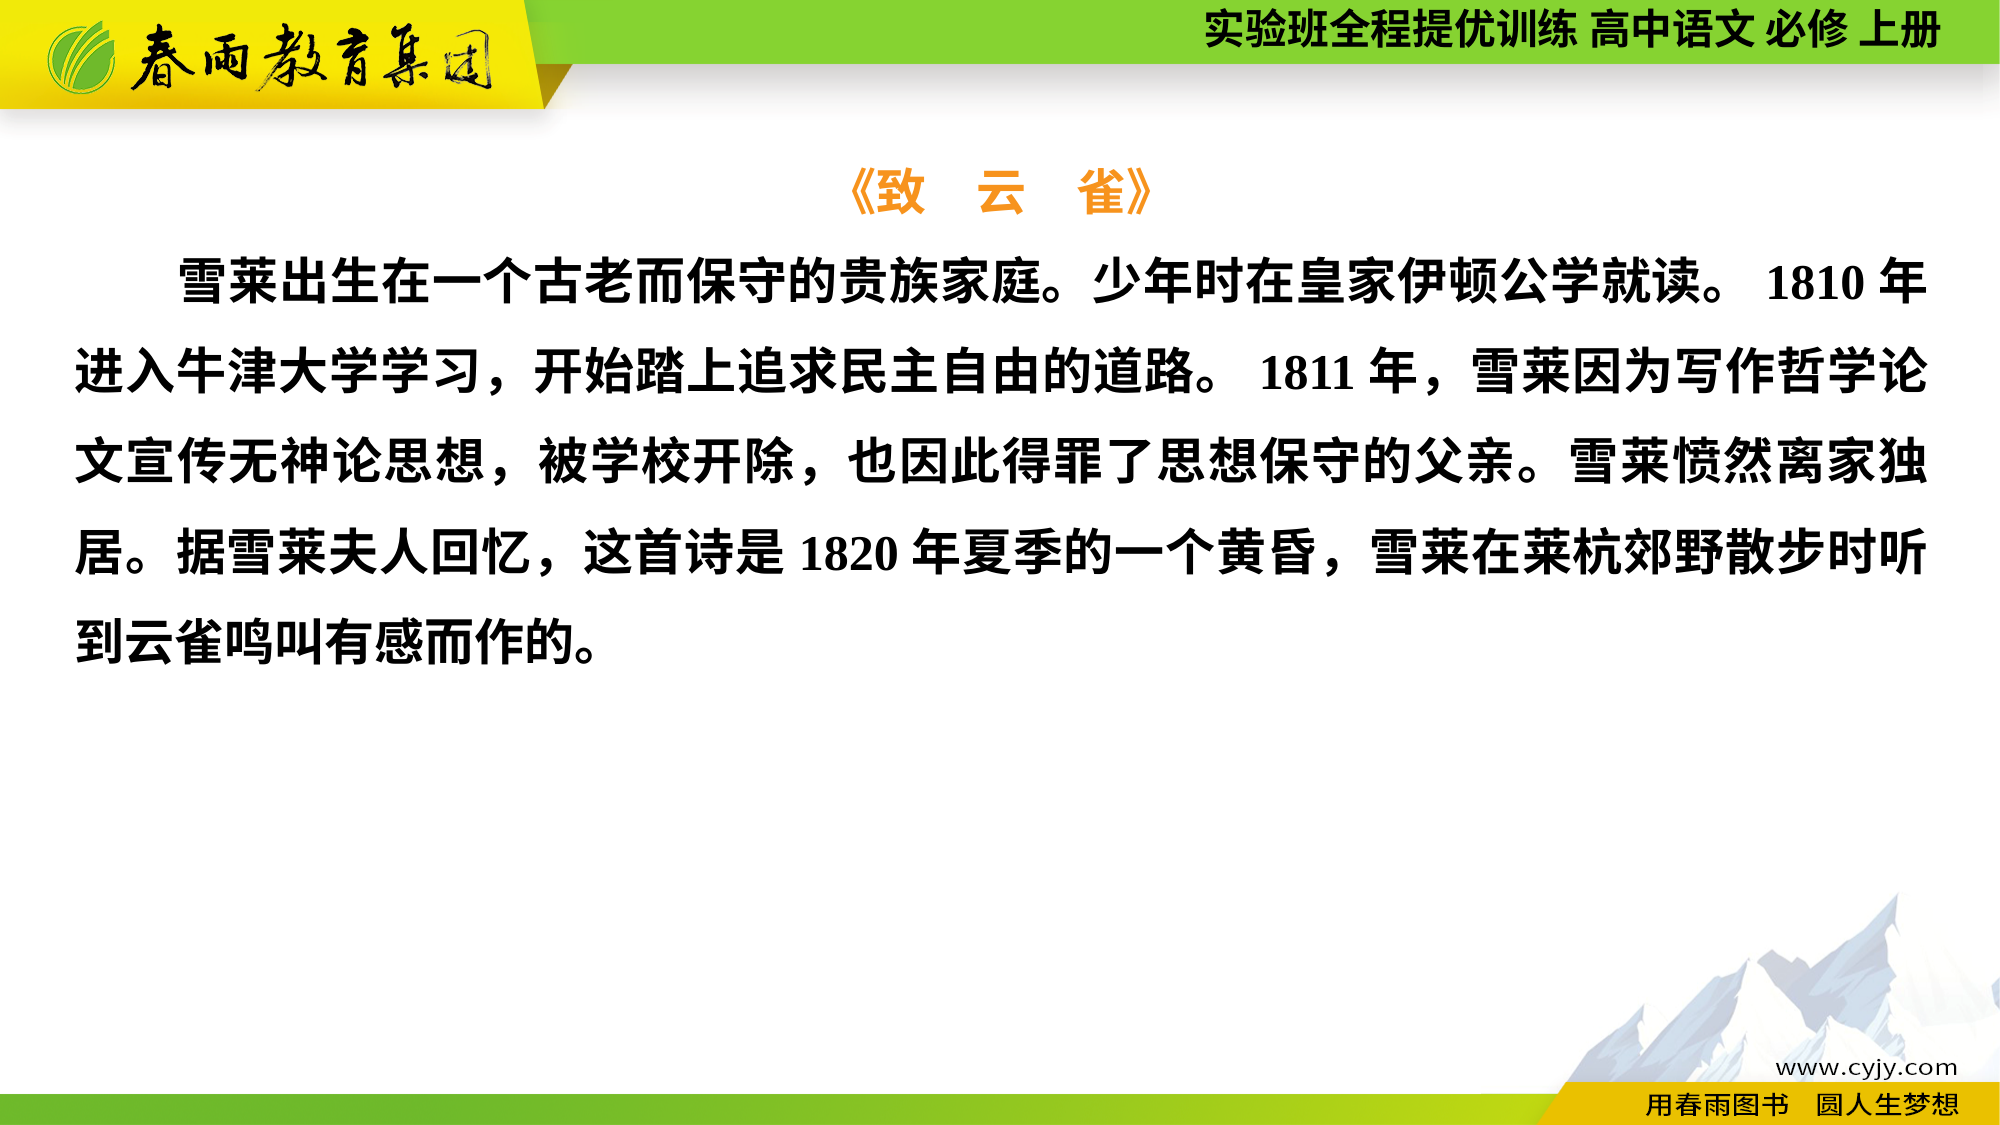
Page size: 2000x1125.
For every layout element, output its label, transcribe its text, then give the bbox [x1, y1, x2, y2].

picture [0, 0, 2000, 1125]
list 《致 云 雀》 雪莱出生在一个古老而保守的贵族家庭。少年时在皇家伊顿公学就读。1810年进入牛津大学学习，开始踏上追求民主自由的道路。1811年，雪莱因为写作哲学论文宣传无神论思想，被学校开除，也因此得罪了思想保守的父亲。雪莱愤然离家独居。据雪莱夫人回忆，这首诗是1820年夏季的一个黄昏，雪莱在莱杭郊野散步时听到云雀鸣叫有感而作的。 [59, 122, 1944, 683]
